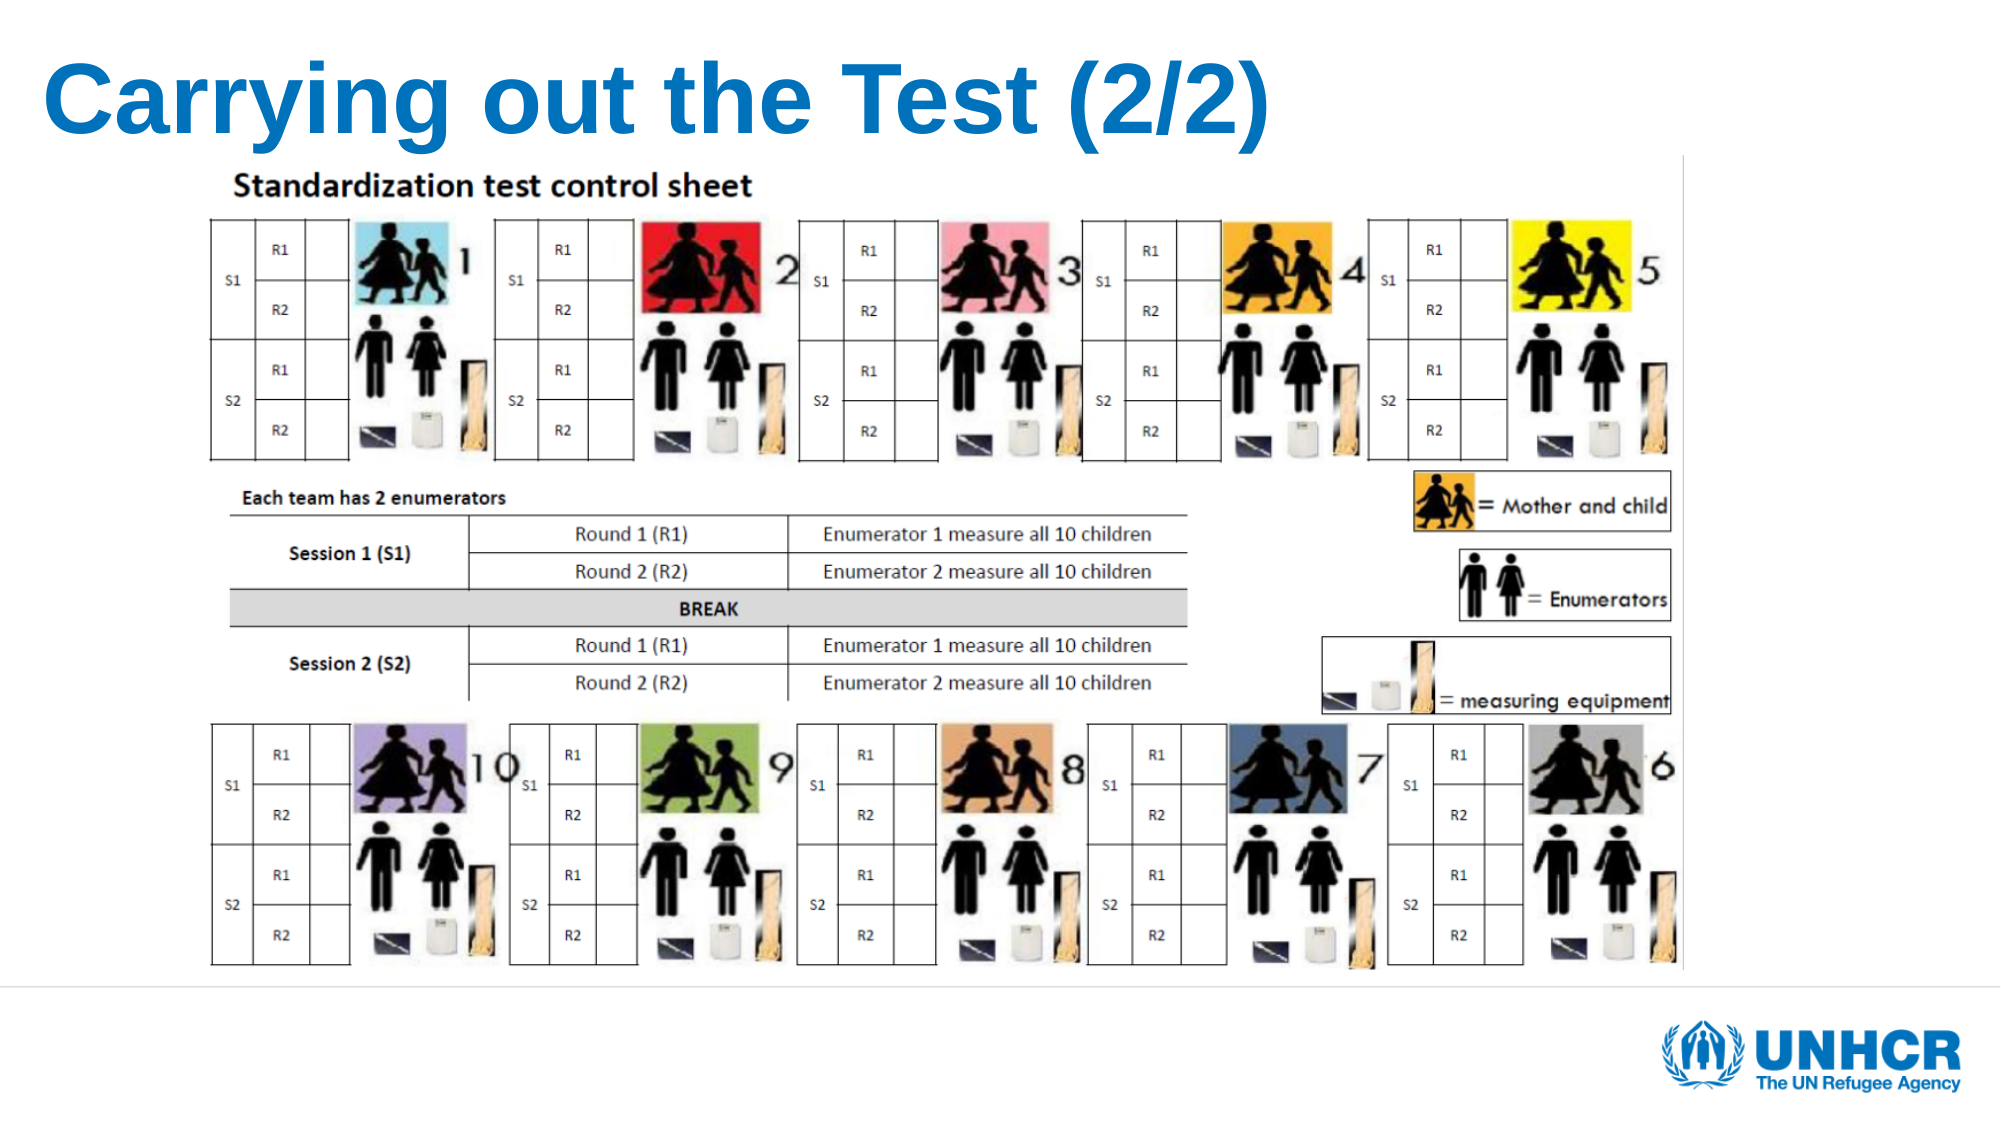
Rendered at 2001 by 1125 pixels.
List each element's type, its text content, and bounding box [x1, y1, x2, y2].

title Carrying out the Test (2/2) [42, 27, 1958, 156]
picture [0, 0, 2001, 1125]
